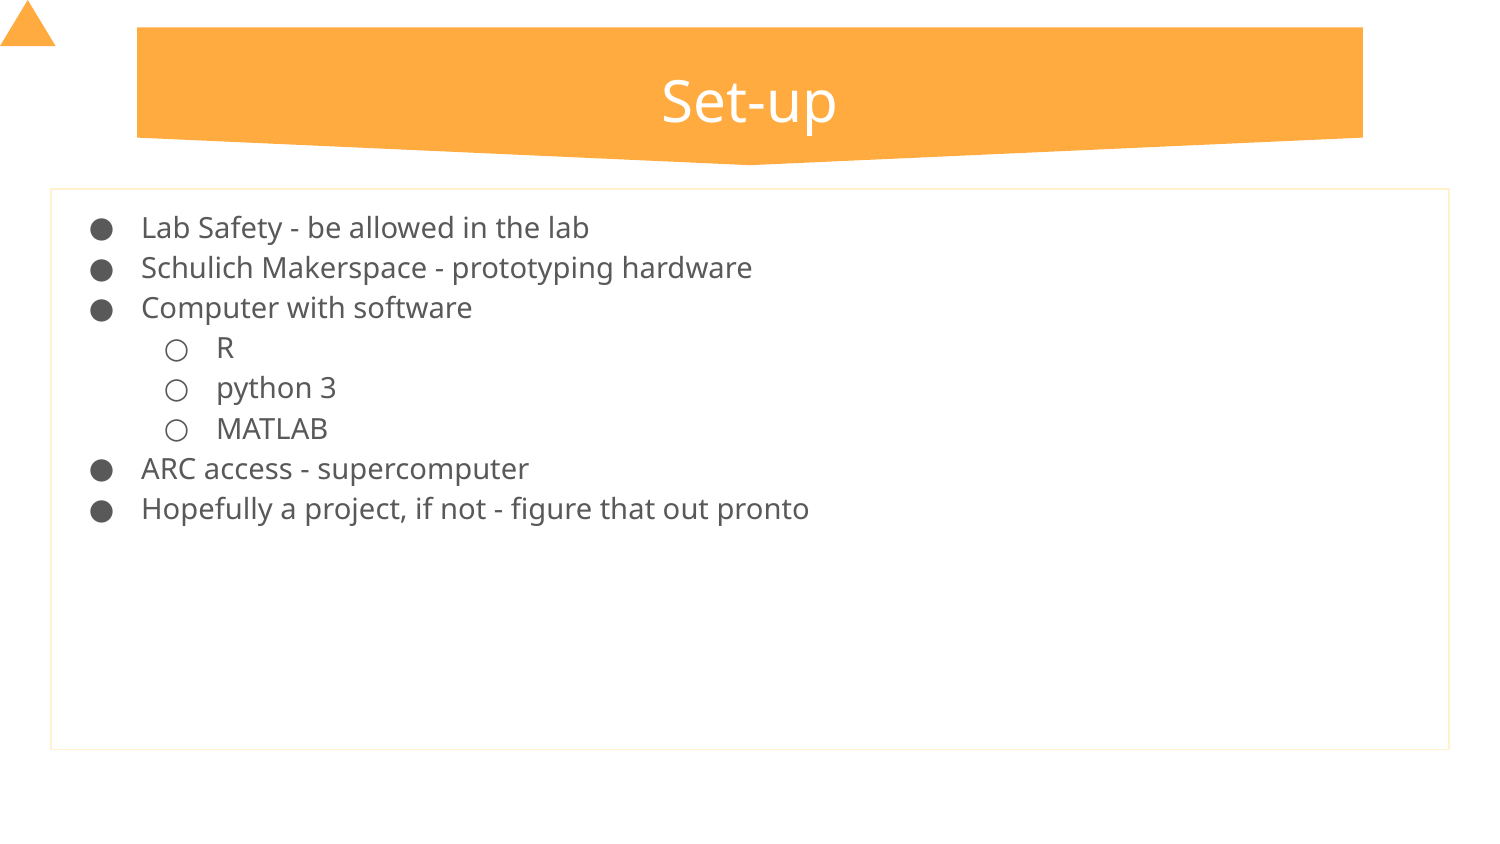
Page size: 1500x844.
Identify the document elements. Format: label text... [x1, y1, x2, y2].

text_box [137, 27, 1363, 49]
text_box [0, 0, 56, 47]
list Lab Safety - be allowed in the lab Schulich Makerspace - prototyping hardware Computer with software R python 3 MATLAB ARC access - supercomputer Hopefully a project, if not - figure that out pronto [51, 189, 1449, 750]
text_box [279, 144, 1221, 166]
title Set-up [51, 49, 1449, 144]
